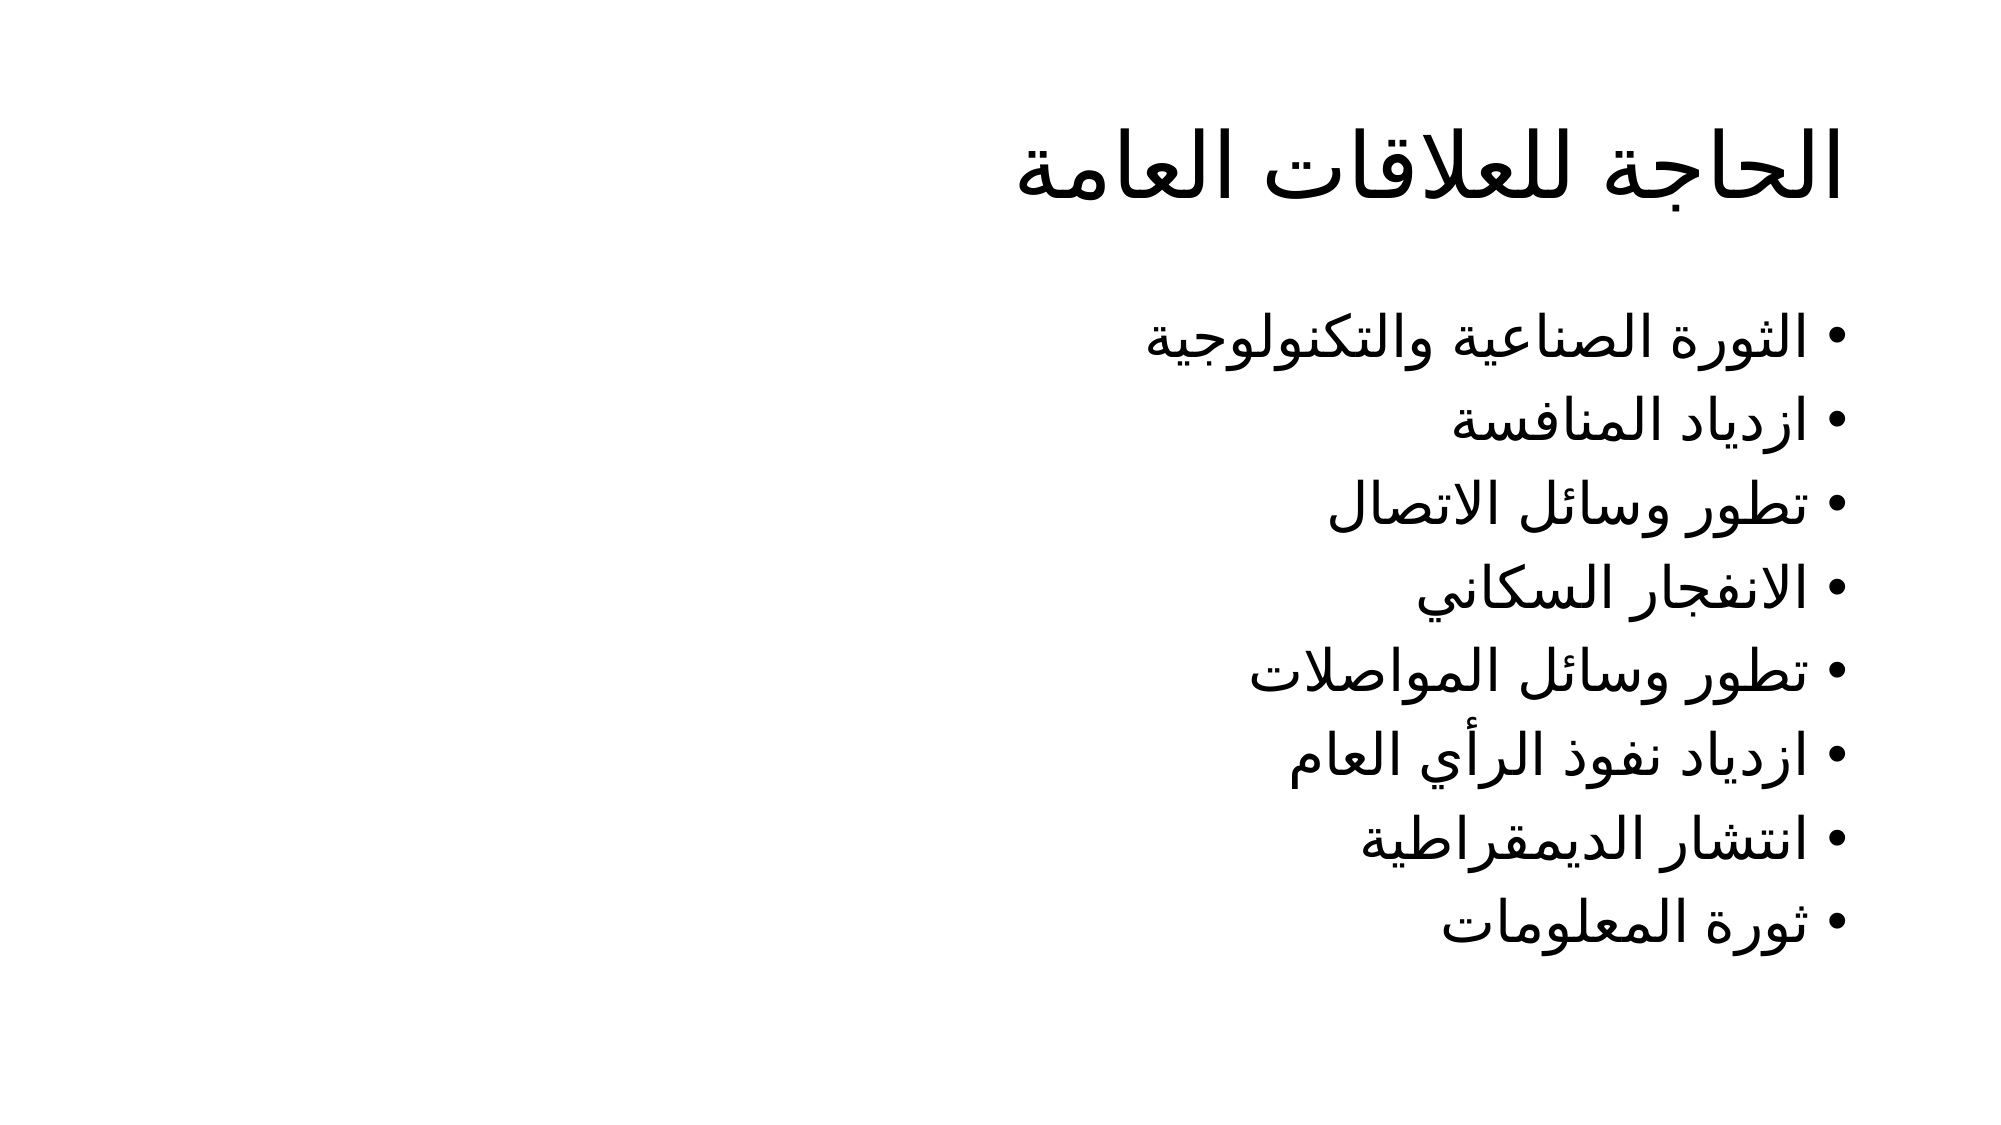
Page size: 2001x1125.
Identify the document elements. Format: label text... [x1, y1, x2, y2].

title الحاجة للعلاقات العامة [137, 59, 1863, 278]
list الثورة الصناعية والتكنولوجية ازدياد المنافسة تطور وسائل الاتصال الانفجار السكاني تطور وسائل المواصلات ازدياد نفوذ الرأي العام انتشار الديمقراطية ثورة المعلومات [137, 299, 1863, 1014]
